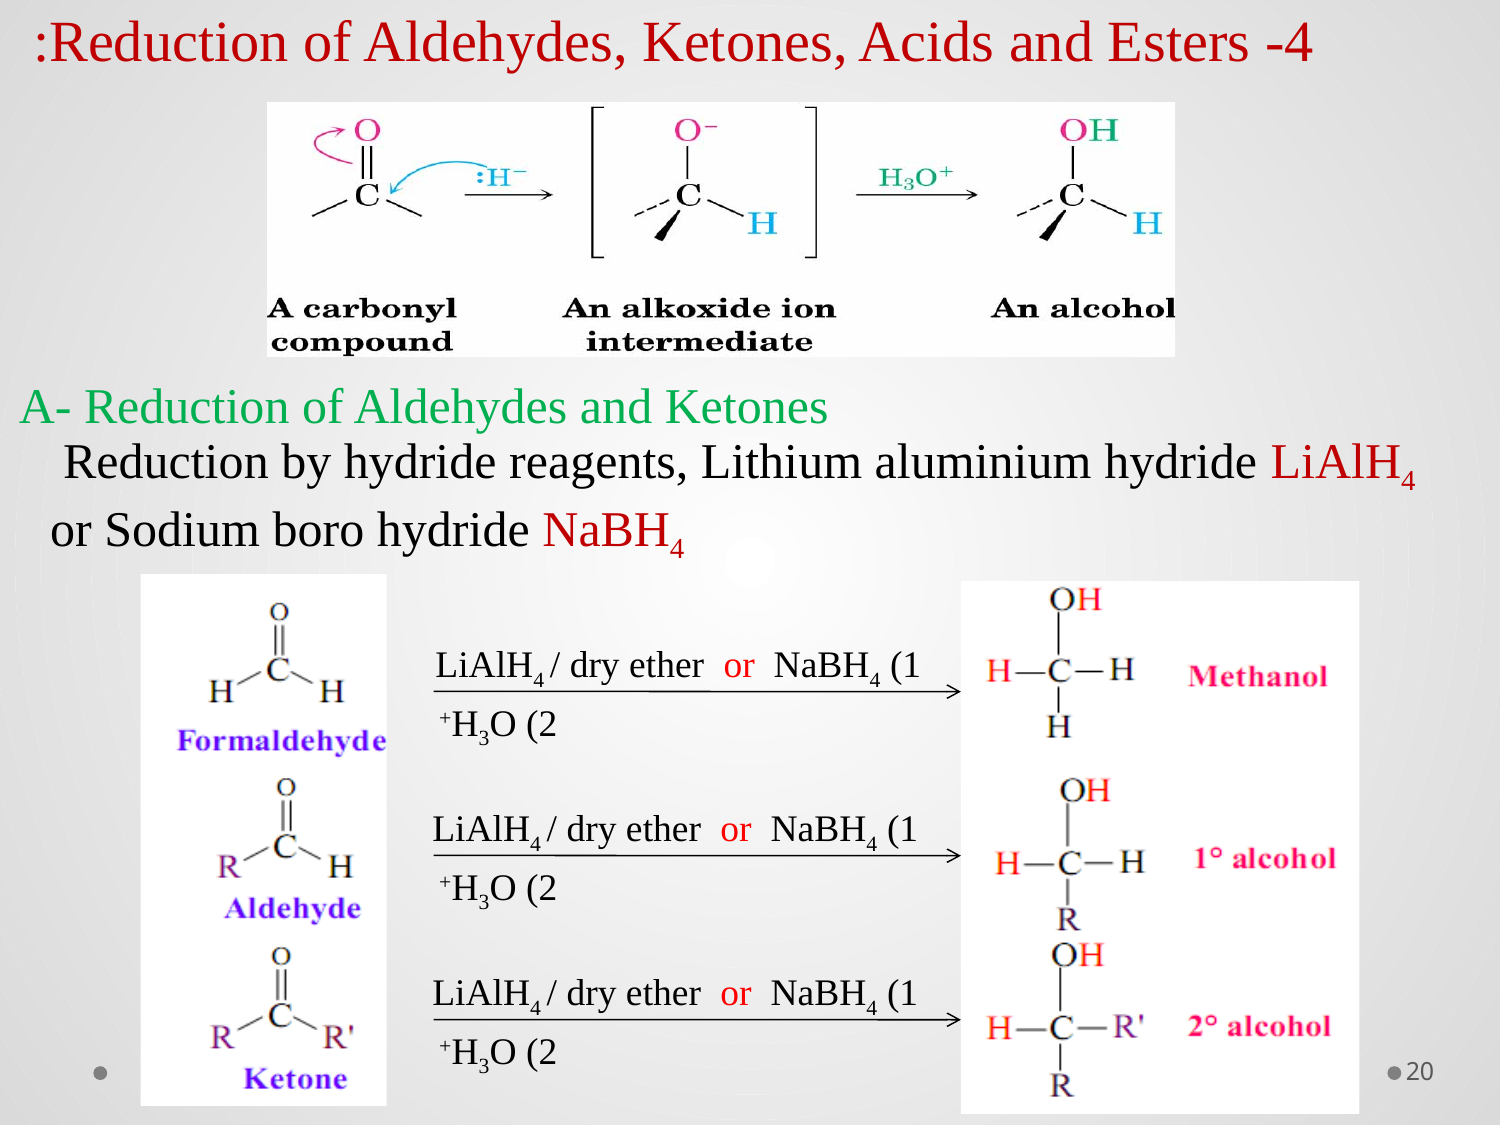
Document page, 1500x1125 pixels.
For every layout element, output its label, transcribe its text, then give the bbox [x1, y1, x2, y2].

picture [266, 102, 1176, 357]
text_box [140, 573, 1360, 1114]
text_box A- Reduction of Aldehydes and Ketones [3, 365, 844, 441]
text_box 4- Reduction of Aldehydes, Ketones, Acids and Esters: [0, 0, 1329, 81]
slide_number 20 [1401, 1042, 1494, 1103]
text_box Reduction by hydride reagents, Lithium aluminium hydride LiAlH4 or Sodium boro hydride NaBH4 [35, 420, 1431, 572]
